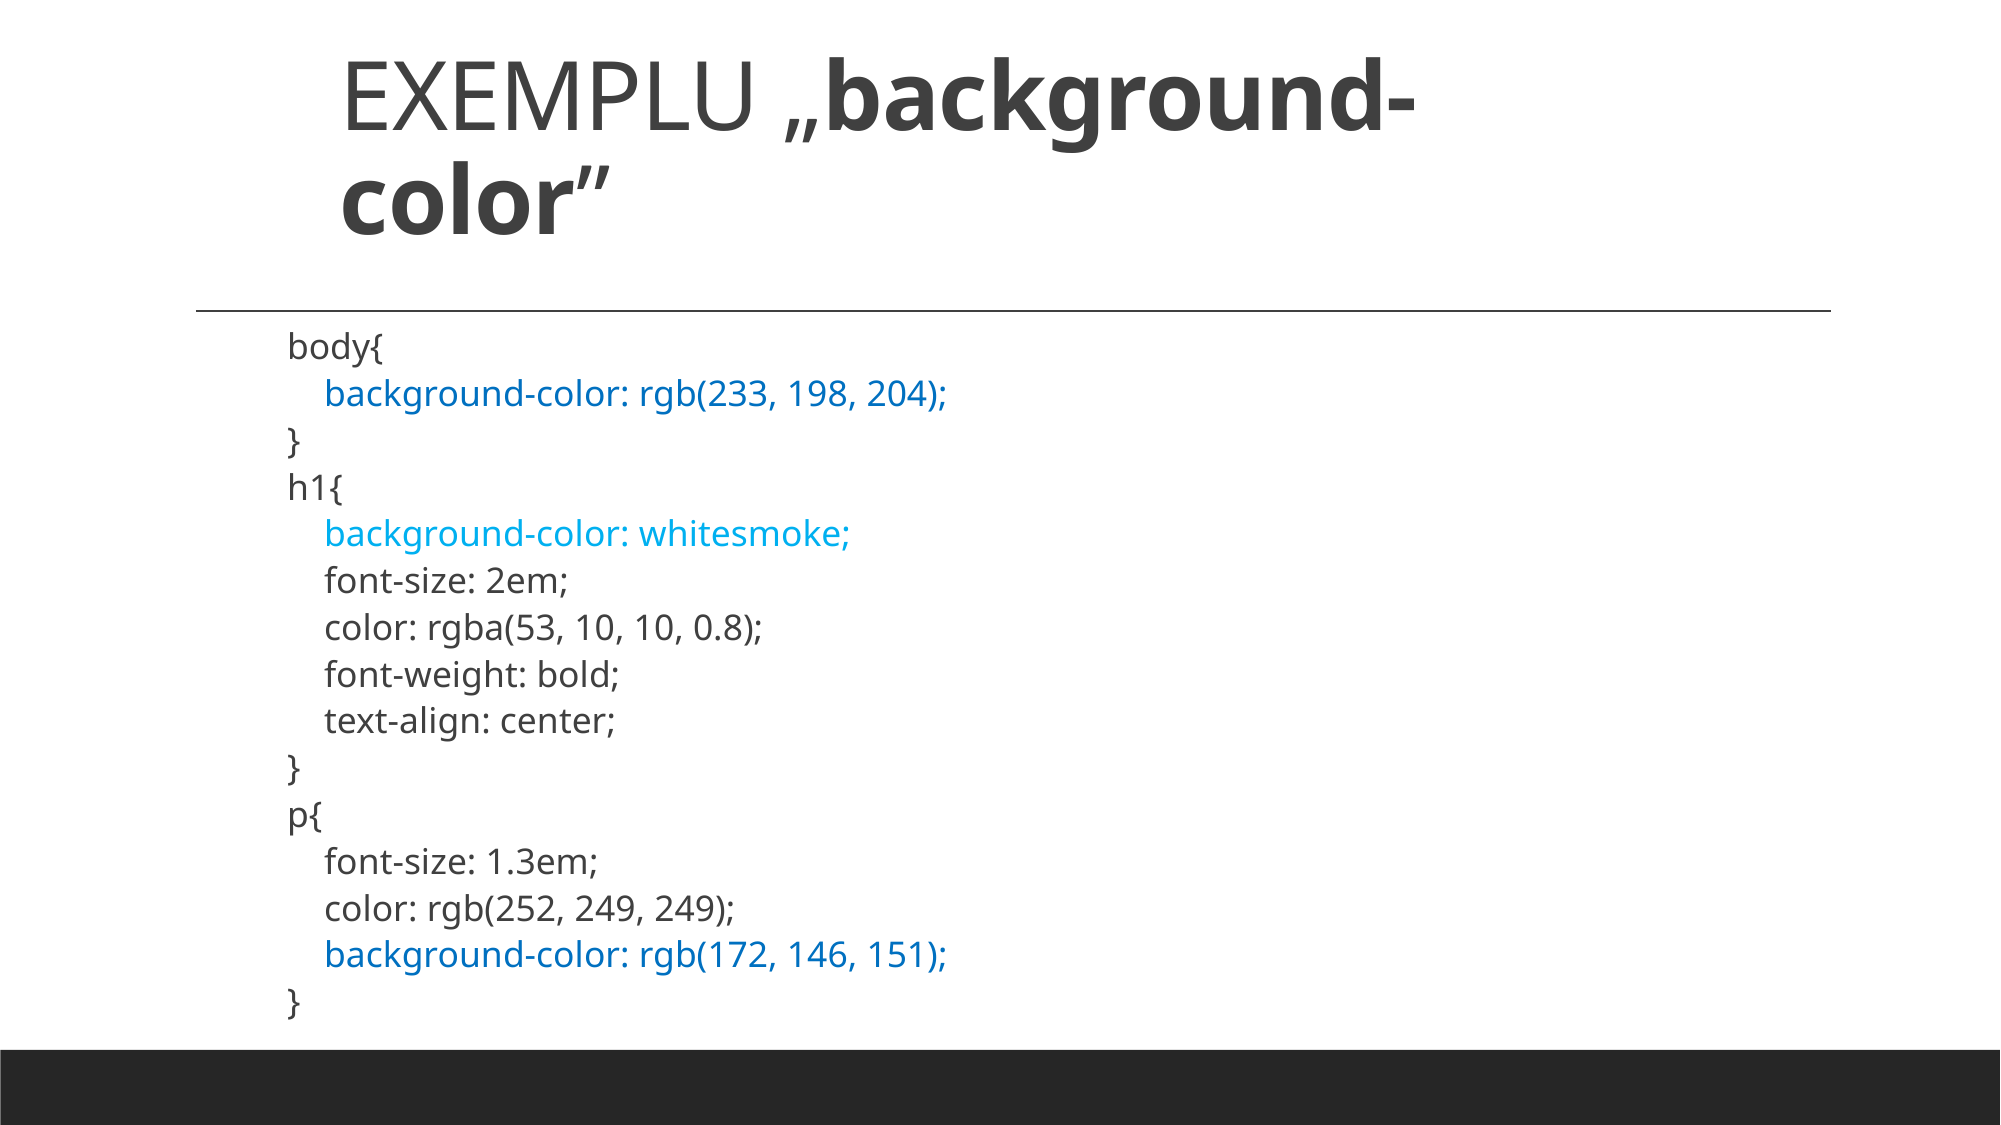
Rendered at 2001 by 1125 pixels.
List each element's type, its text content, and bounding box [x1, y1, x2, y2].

title EXEMPLU „background-color” [324, 46, 1674, 263]
list body{ background-color: rgb(233, 198, 204); } h1{ background-color: whitesmoke; font-size: 2em; color: rgba(53, 10, 10, 0.8); font-weight: bold; text-align: center; } p{ font-size: 1.3em; color: rgb(252, 249, 249); background-color: rgb(172, 146, 151); } [287, 312, 1674, 1042]
